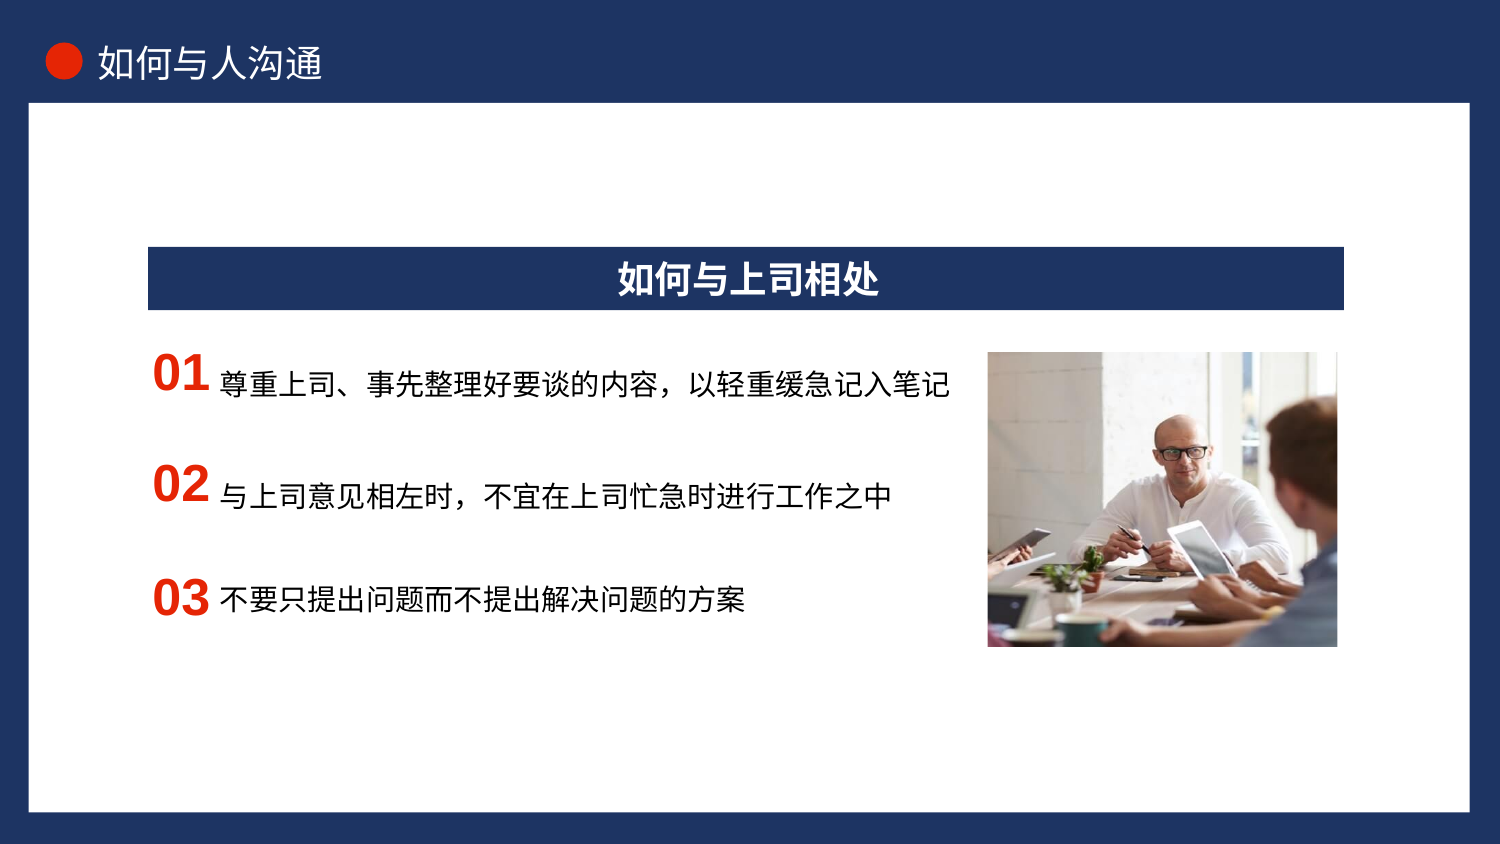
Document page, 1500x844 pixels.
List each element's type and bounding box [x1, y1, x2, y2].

text_box [148, 246, 1344, 311]
text_box [124, 446, 987, 533]
text_box [124, 560, 987, 647]
picture [987, 352, 1338, 647]
text_box [124, 335, 988, 422]
